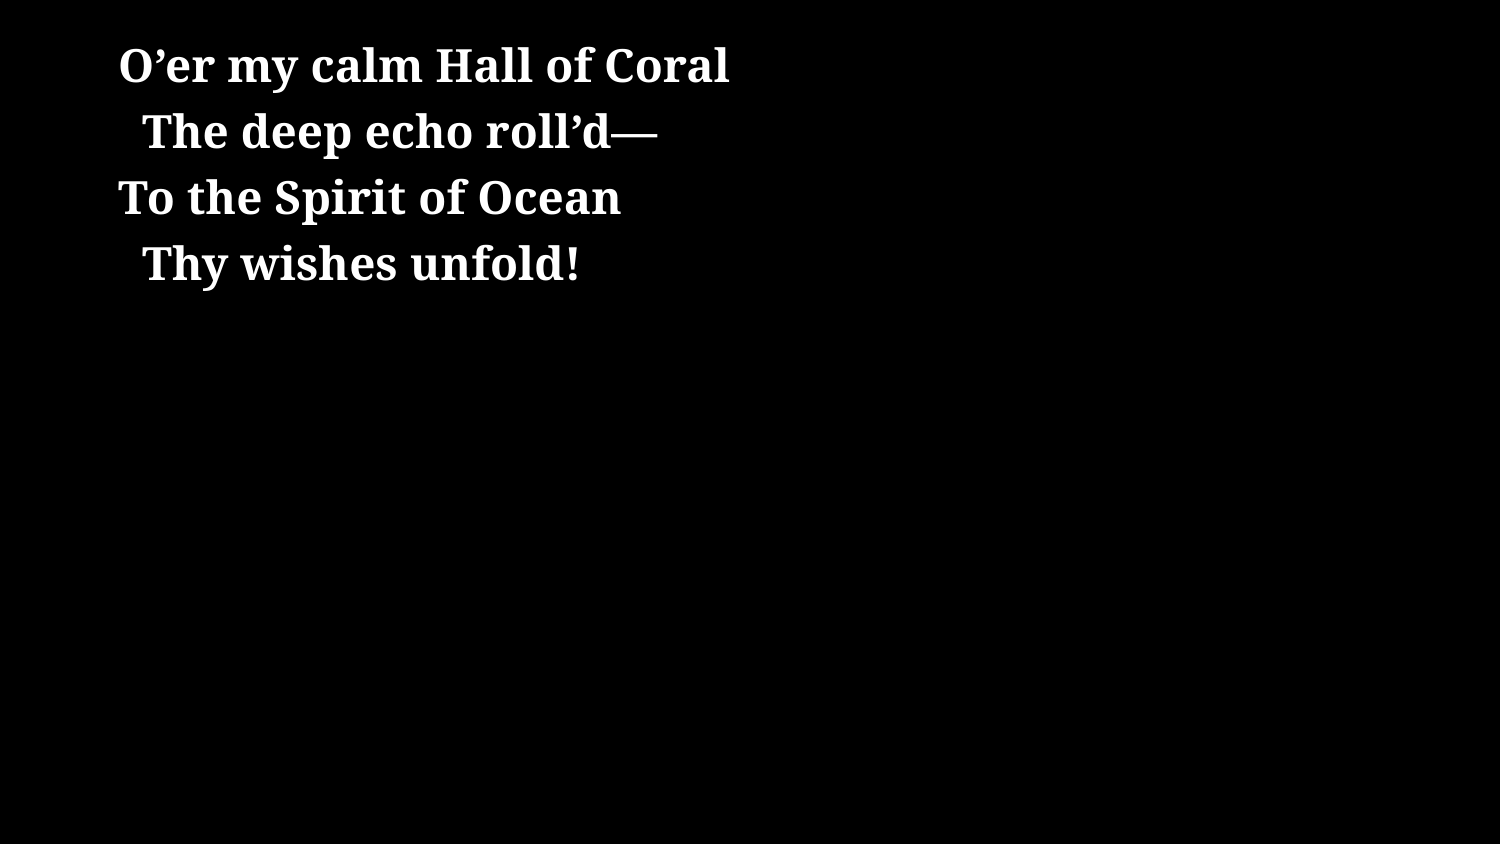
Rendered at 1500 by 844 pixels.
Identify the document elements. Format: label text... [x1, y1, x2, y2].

title O’er my calm Hall of Coral The deep echo roll’d— To the Spirit of Ocean Thy wishes unfold! [103, 17, 1397, 299]
